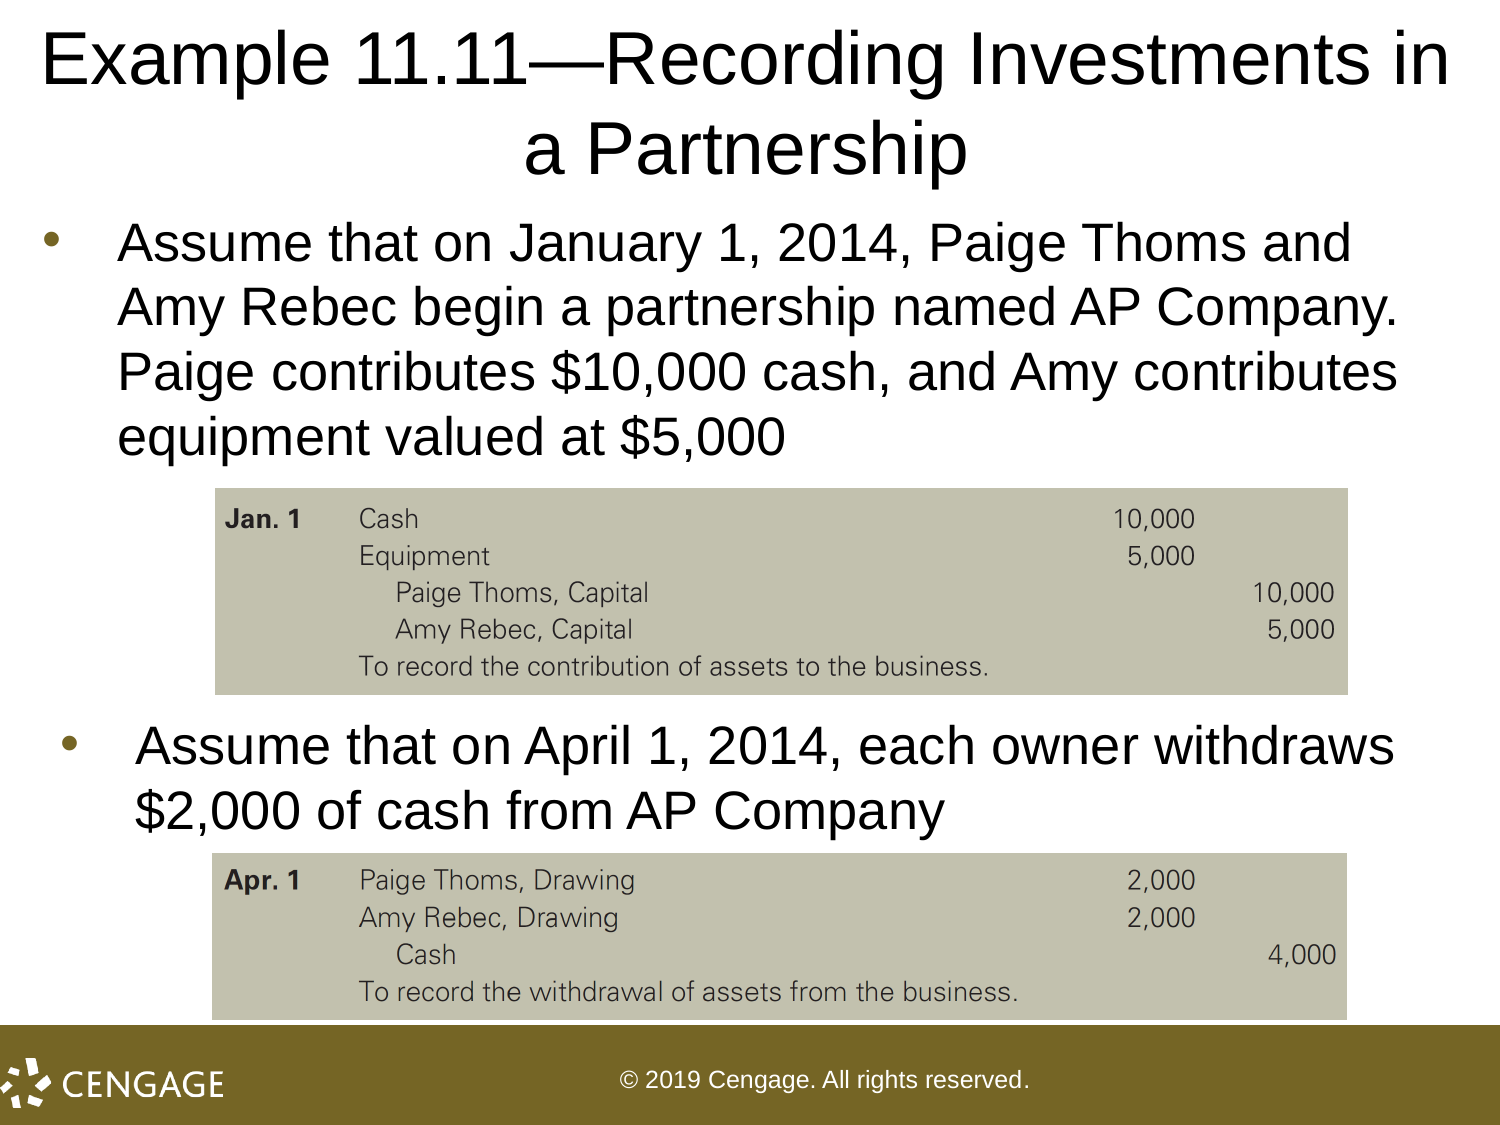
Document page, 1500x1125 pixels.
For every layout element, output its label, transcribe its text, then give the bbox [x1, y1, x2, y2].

list Assume that on April 1, 2014, each owner withdraws $2,000 of cash from AP Company [45, 702, 1458, 838]
picture [0, 1058, 223, 1108]
list Assume that on January 1, 2014, Paige Thoms and Amy Rebec begin a partnership named AP Company. Paige contributes $10,000 cash, and Amy contributes equipment valued at $5,000 [27, 199, 1473, 478]
title Example 11.11—Recording Investments in a Partnership [22, 17, 1470, 183]
picture [215, 488, 1348, 695]
picture [212, 853, 1347, 1021]
